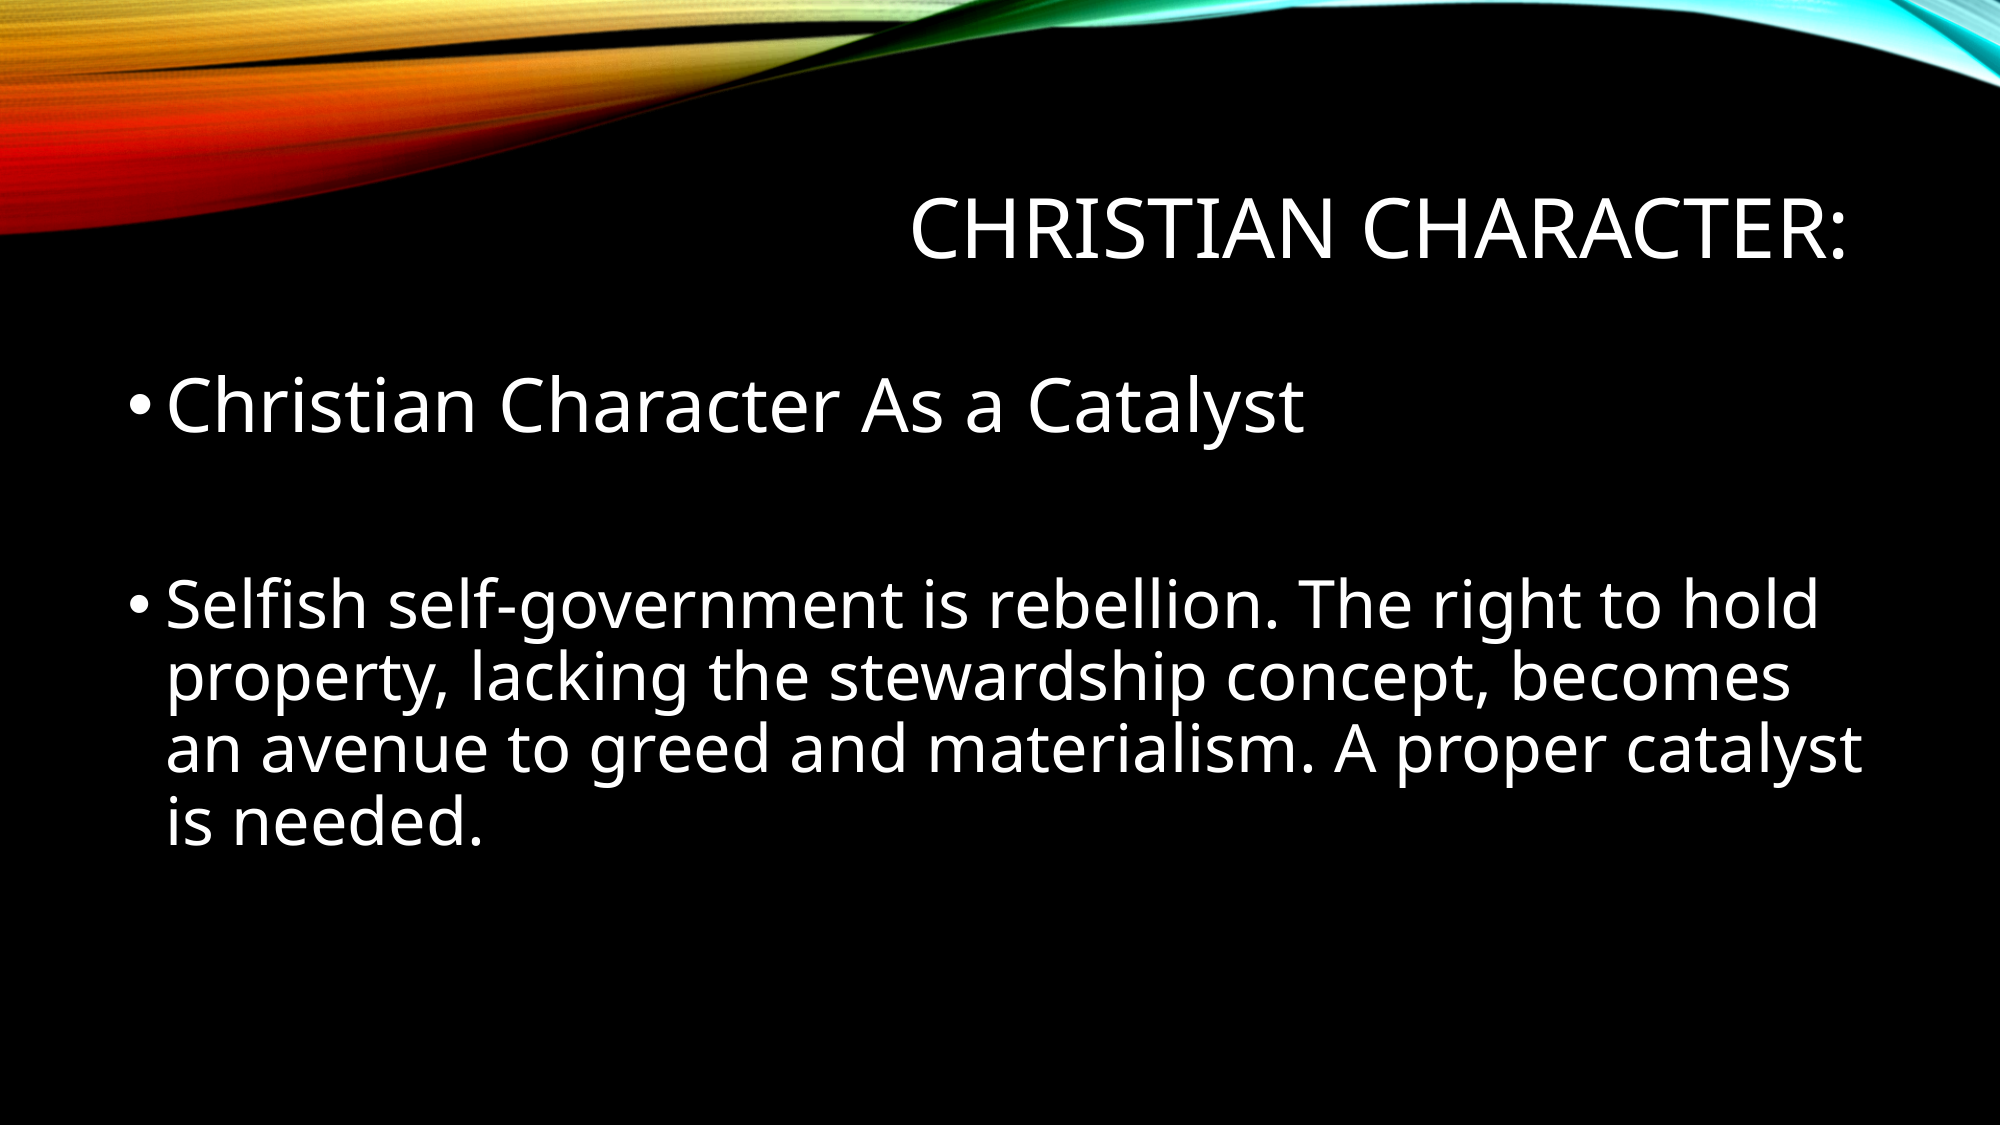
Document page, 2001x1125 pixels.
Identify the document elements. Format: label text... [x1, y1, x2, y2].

list Christian Character As a Catalyst Selfish self-government is rebellion. The right to hold property, lacking the stewardship concept, becomes an avenue to greed and materialism. A proper catalyst is needed. [112, 360, 1888, 1021]
title Christian Character: [474, 125, 1888, 338]
picture [0, 0, 2000, 237]
